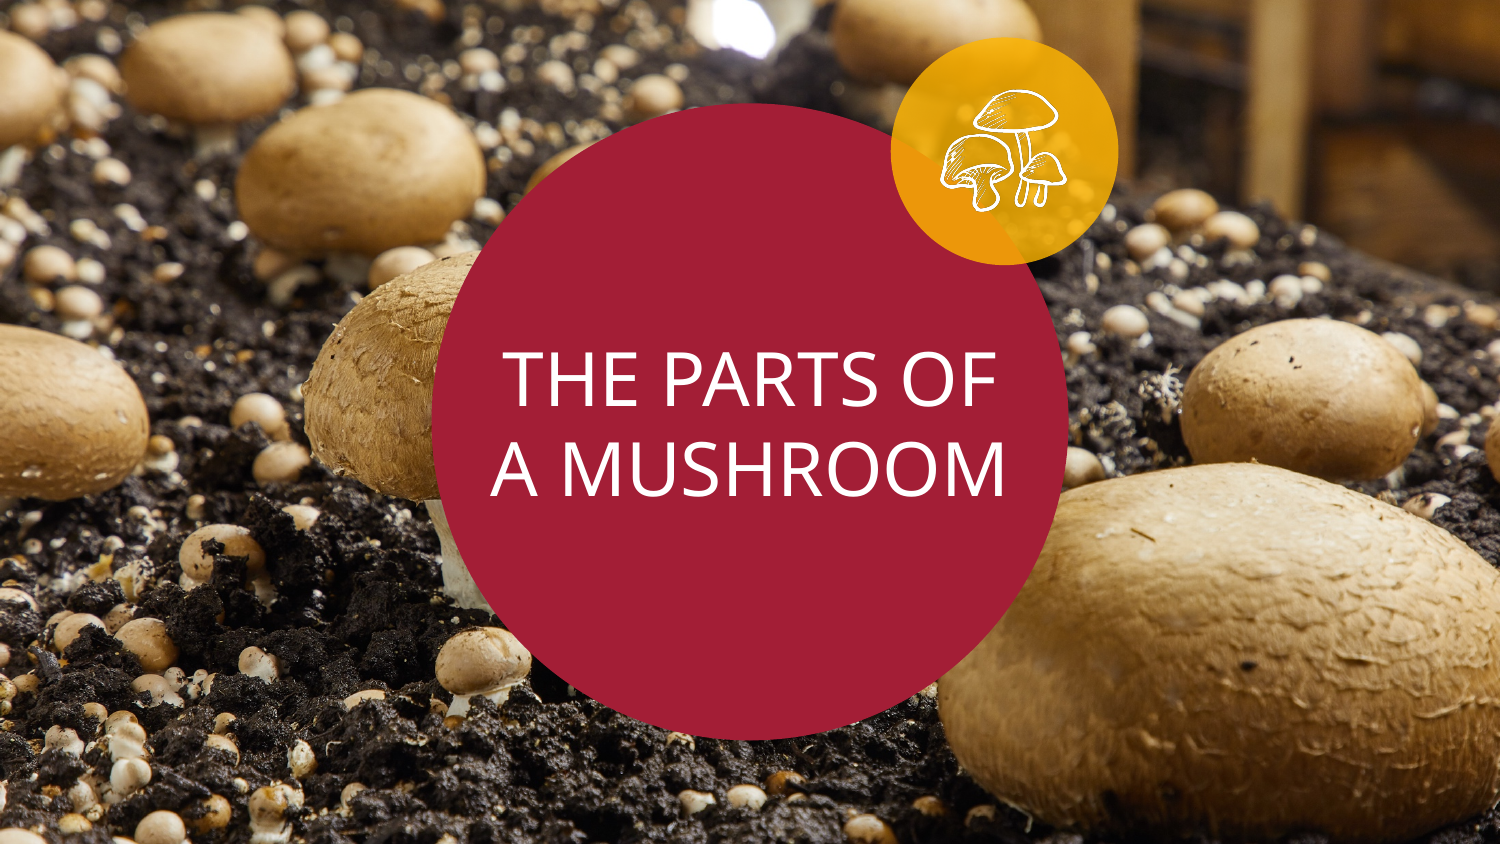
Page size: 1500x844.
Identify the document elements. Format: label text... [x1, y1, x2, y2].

picture [0, 0, 1500, 844]
title THE PARTS OF A MUSHROOM [452, 157, 1048, 686]
